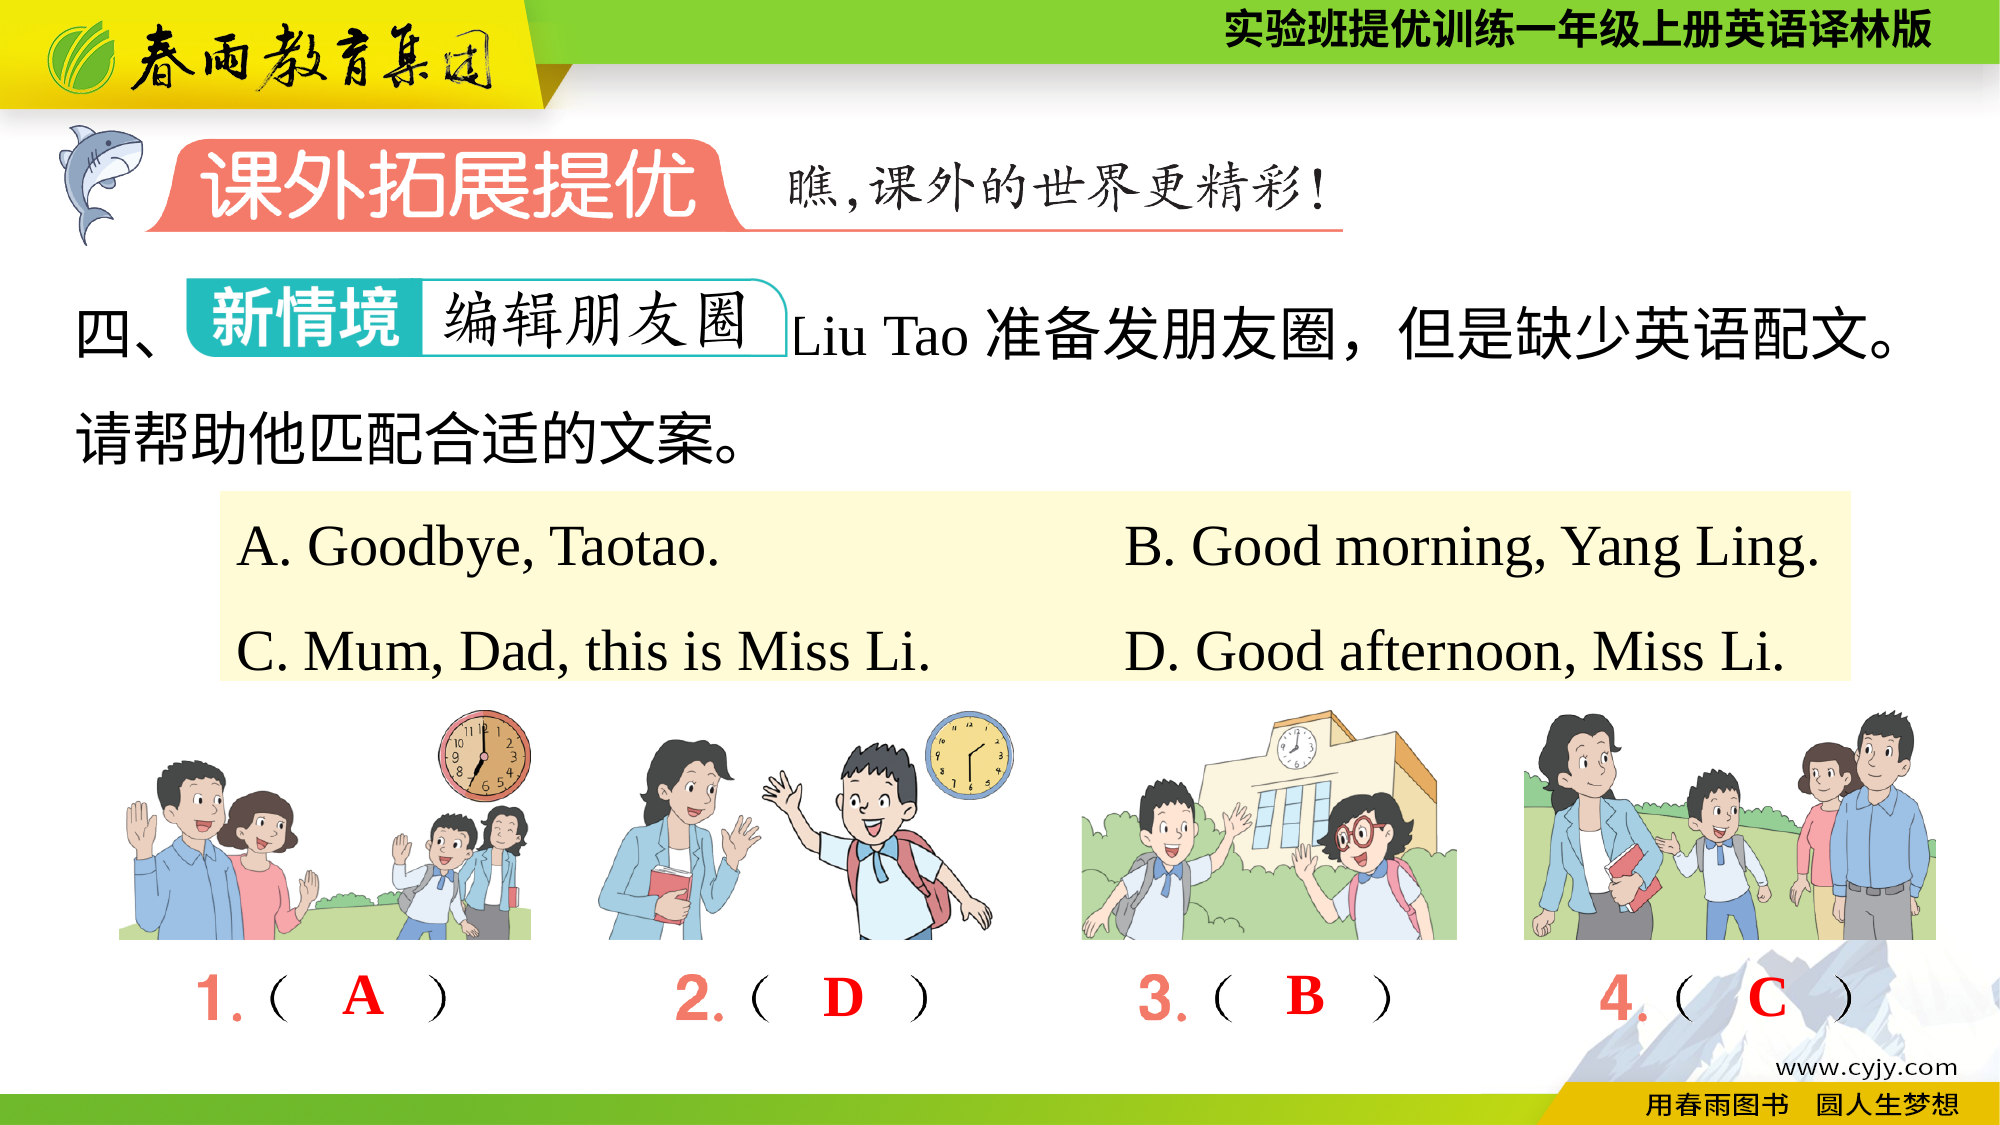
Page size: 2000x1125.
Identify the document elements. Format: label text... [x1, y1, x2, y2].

picture [0, 0, 2000, 1125]
list 四、 Liu Tao准备发朋友圈，但是缺少英语配文。请帮助他匹配合适的文案。 A. Goodbye, Taotao. B. Good morning, Yang Ling. C. Mum, Dad, this is Miss Li. D. Good afternoon, Miss Li. [59, 254, 1944, 681]
